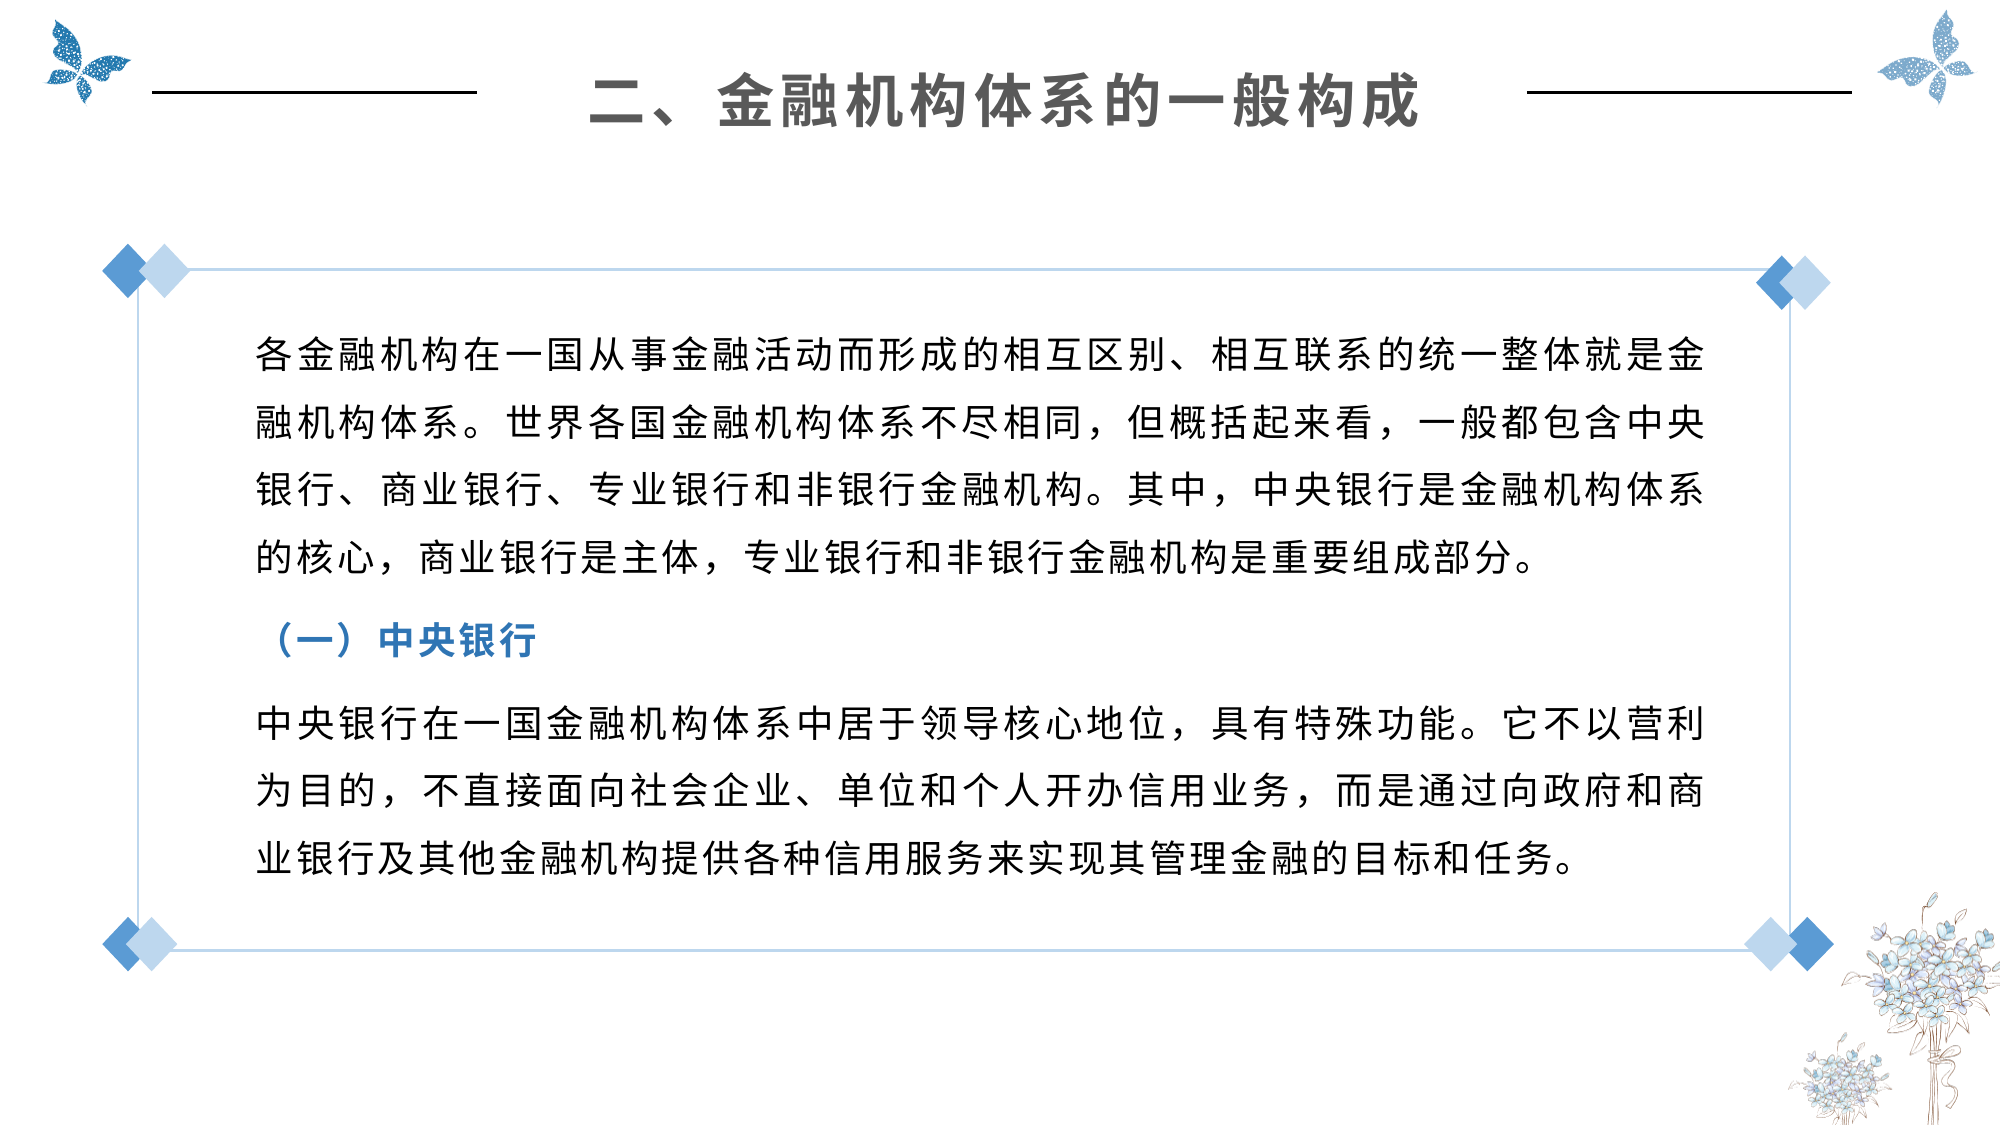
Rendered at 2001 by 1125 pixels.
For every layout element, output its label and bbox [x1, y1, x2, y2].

text_box [151, 55, 1852, 142]
text_box [102, 243, 1834, 972]
picture [1788, 892, 2000, 1125]
